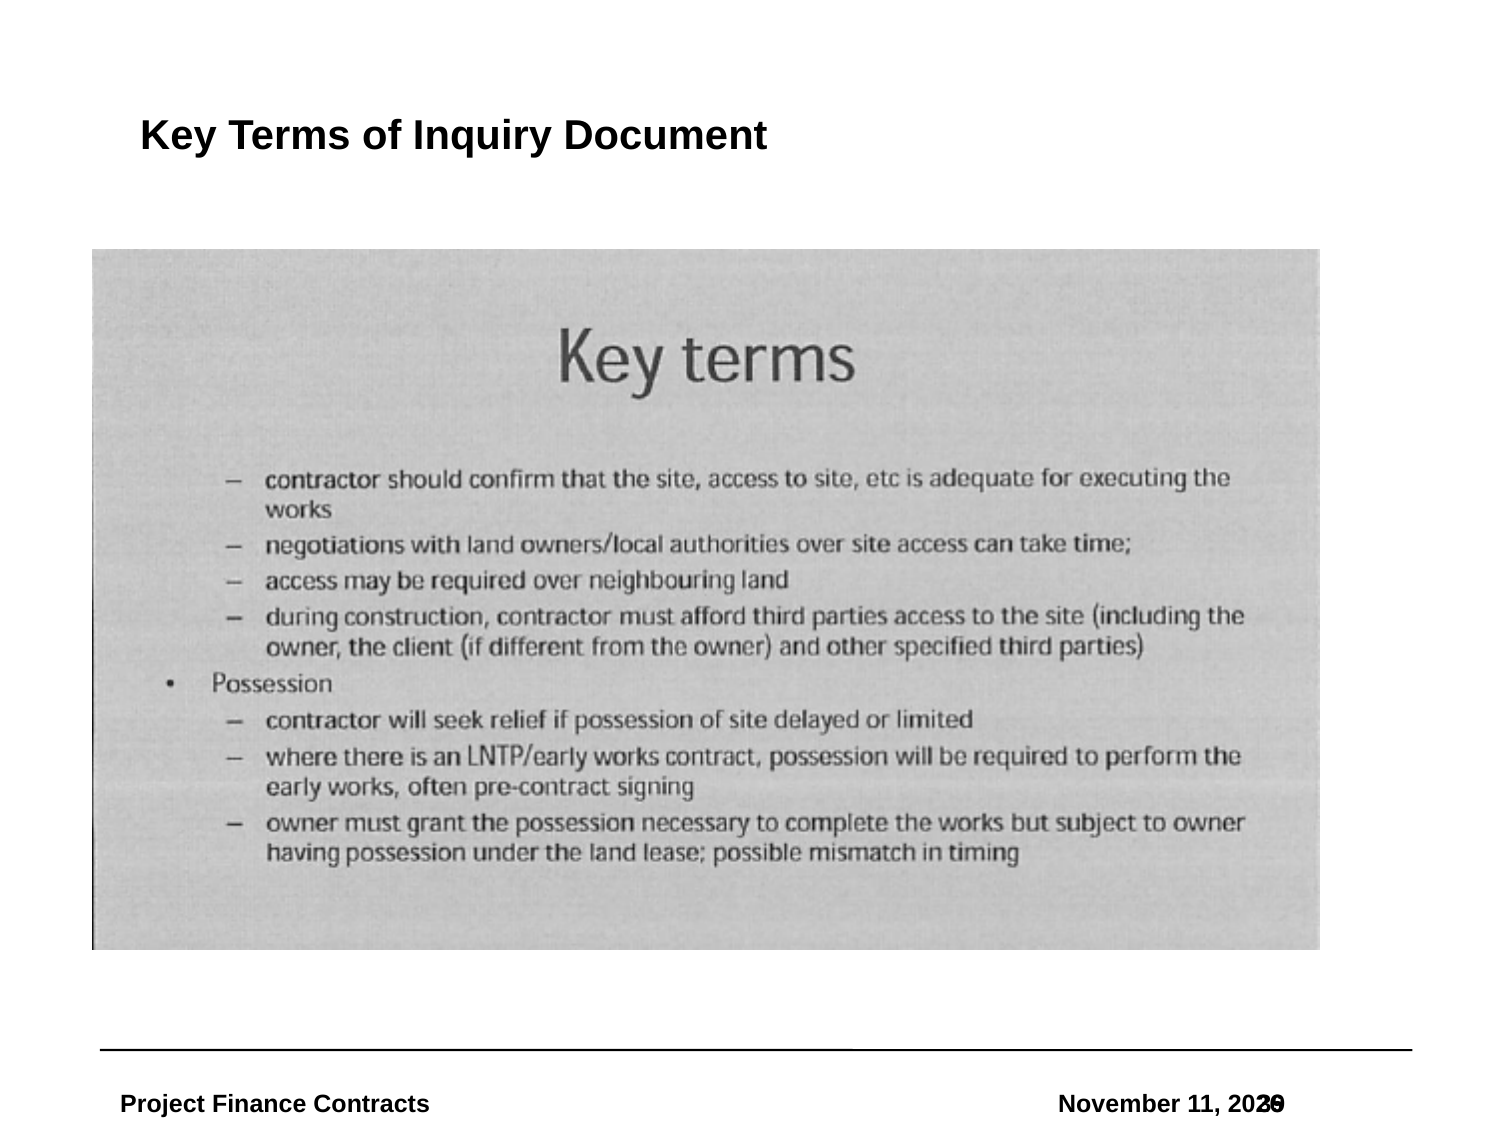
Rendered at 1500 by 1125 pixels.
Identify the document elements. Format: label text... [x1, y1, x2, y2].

title Key Terms of Inquiry Document [124, 99, 1288, 226]
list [92, 249, 1320, 951]
